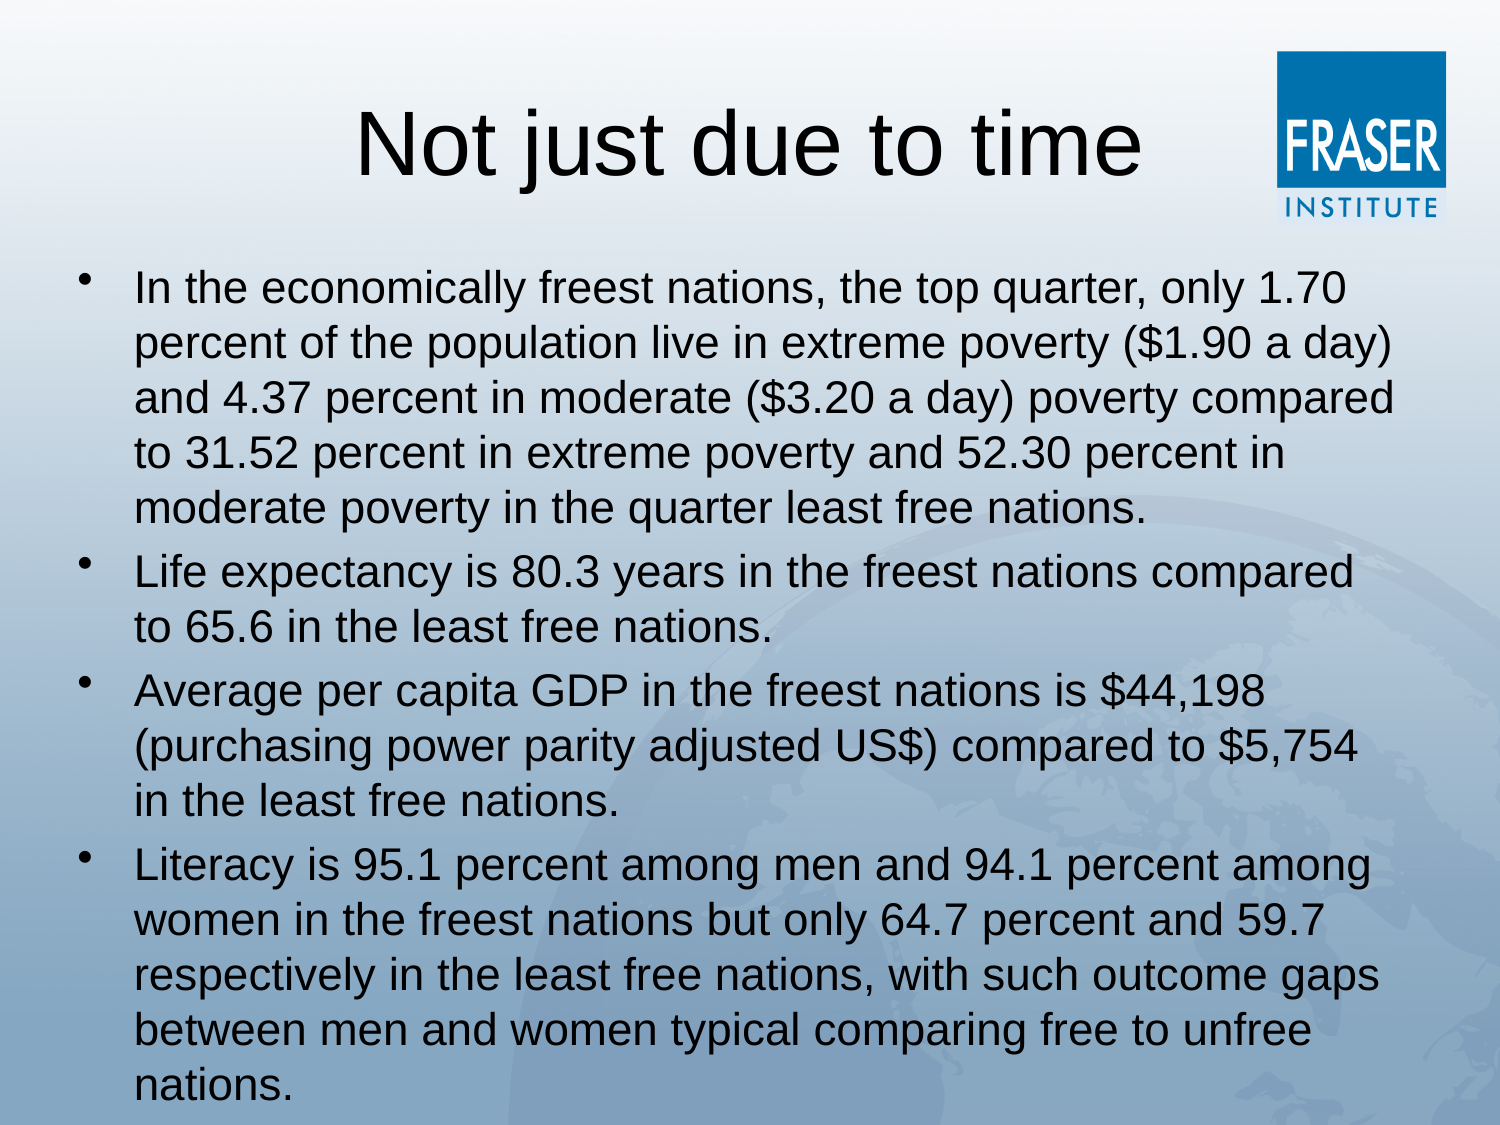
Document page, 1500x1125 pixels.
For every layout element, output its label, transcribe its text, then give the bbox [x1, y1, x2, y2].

picture [0, 0, 1500, 1125]
list In the economically freest nations, the top quarter, only 1.70 percent of the population live in extreme poverty ($1.90 a day) and 4.37 percent in moderate ($3.20 a day) poverty compared to 31.52 percent in extreme poverty and 52.30 percent in moderate poverty in the quarter least free nations. Life expectancy is 80.3 years in the freest nations compared to 65.6 in the least free nations. Average per capita GDP in the freest nations is $44,198 (purchasing power parity adjusted US$) compared to $5,754 in the least free nations. Literacy is 95.1 percent among men and 94.1 percent among women in the freest nations but only 64.7 percent and 59.7 respectively in the least free nations, with such outcome gaps between men and women typical comparing free to unfree nations. [62, 249, 1413, 993]
title Not just due to time [75, 45, 1425, 233]
